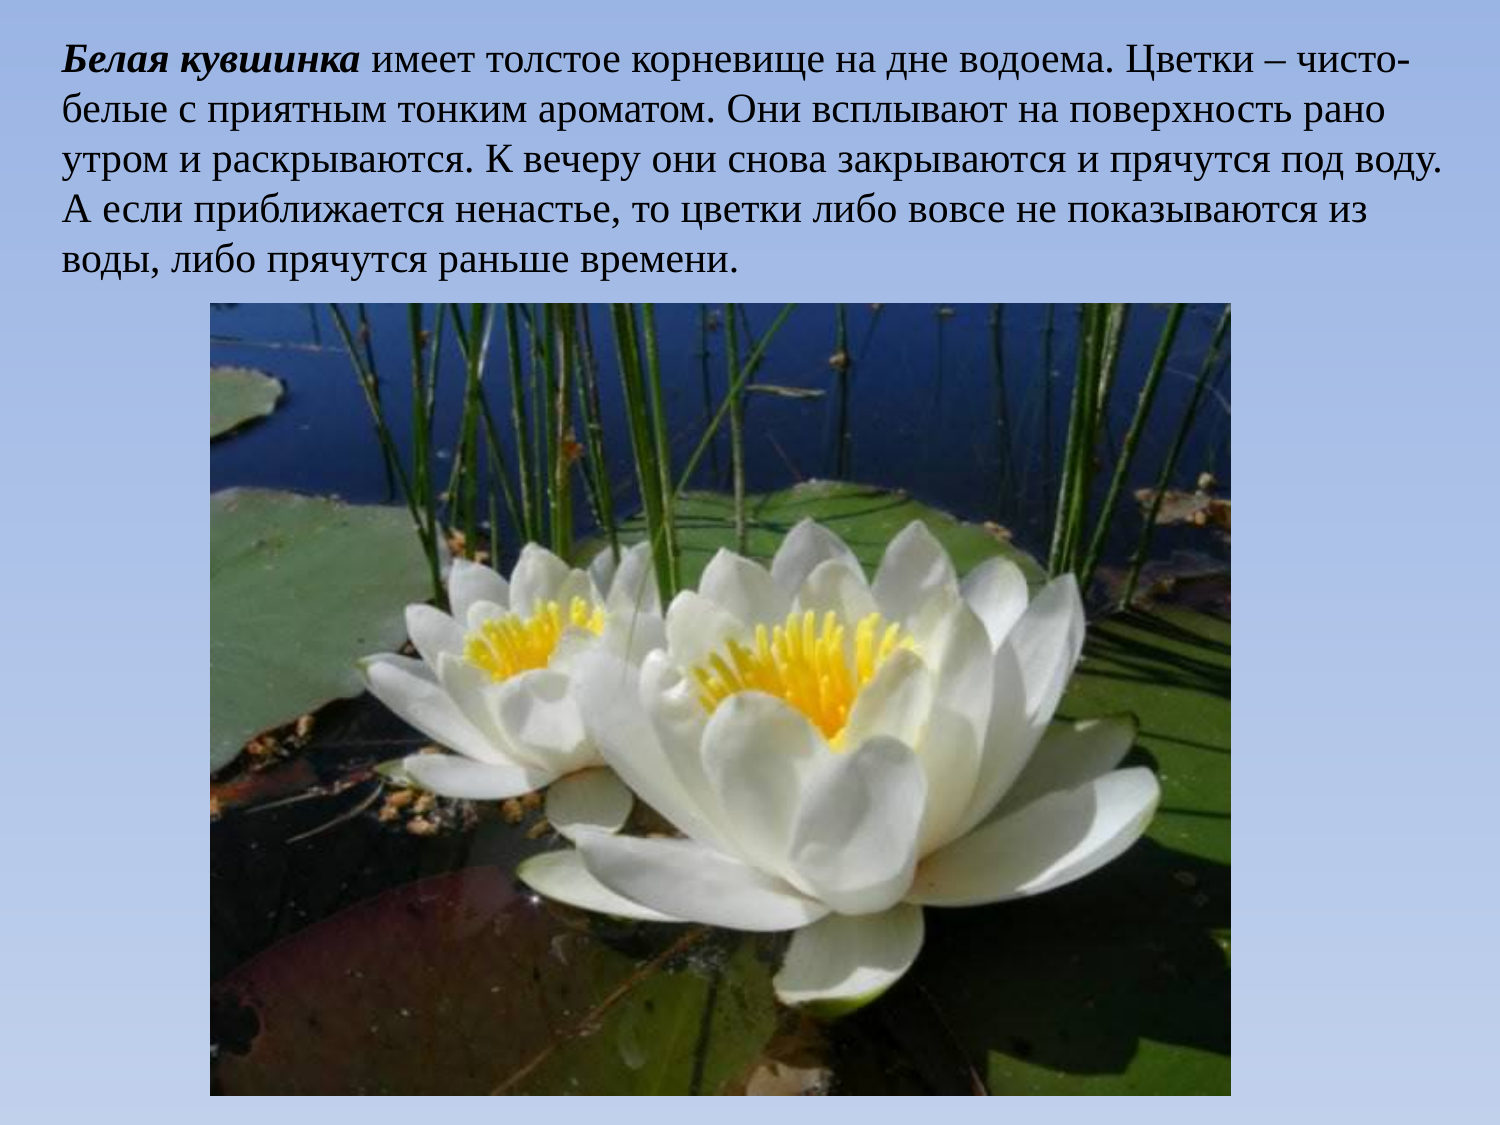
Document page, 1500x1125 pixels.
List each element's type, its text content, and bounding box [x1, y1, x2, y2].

text_box Белая кувшинка имеет толстое корневище на дне водоема. Цветки – чисто-белые с приятным тонким ароматом. Они всплывают на поверхность рано утром и раскрываются. К вечеру они снова закрываются и прячутся под воду. А если приближается ненастье, то цветки либо вовсе не показываются из воды, либо прячутся раньше времени. [46, 23, 1465, 289]
picture [210, 303, 1231, 1096]
